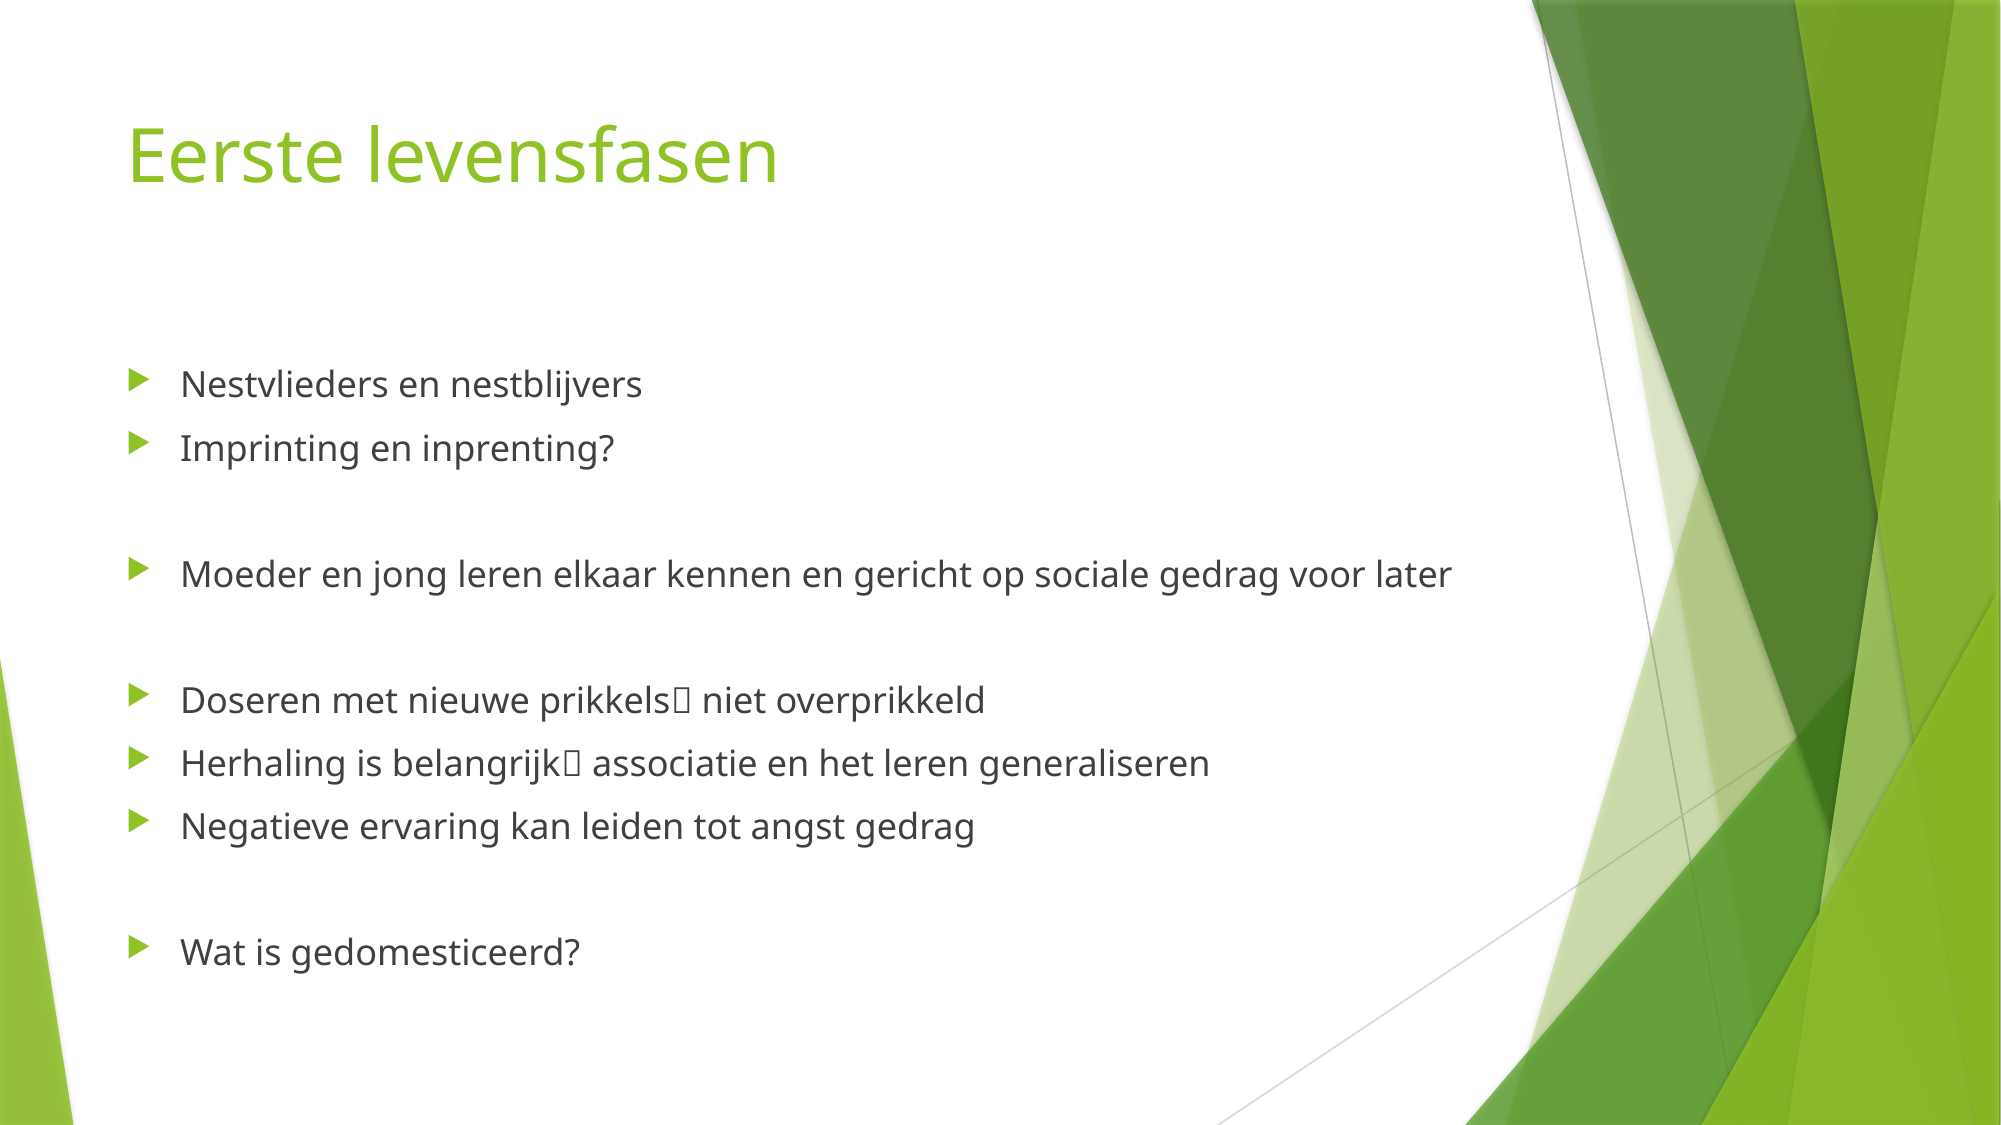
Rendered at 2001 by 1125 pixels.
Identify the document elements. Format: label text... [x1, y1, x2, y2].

title Eerste levensfasen [111, 99, 1522, 317]
list Nestvlieders en nestblijvers Imprinting en inprenting? Moeder en jong leren elkaar kennen en gericht op sociale gedrag voor later Doseren met nieuwe prikkels niet overprikkeld Herhaling is belangrijk associatie en het leren generaliseren Negatieve ervaring kan leiden tot angst gedrag Wat is gedomesticeerd? [111, 354, 1522, 992]
